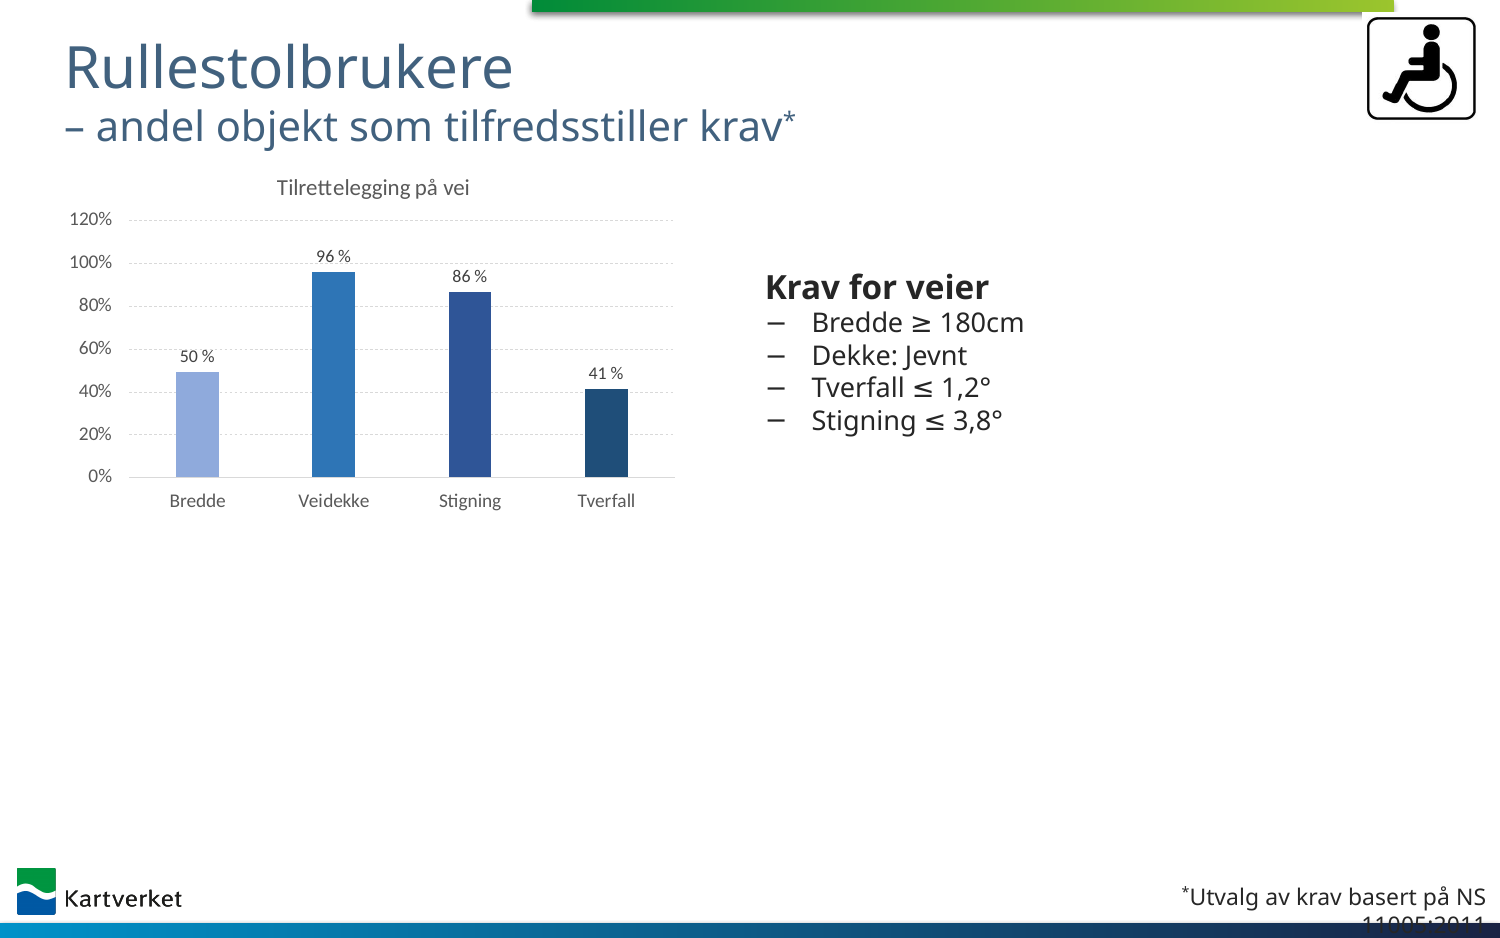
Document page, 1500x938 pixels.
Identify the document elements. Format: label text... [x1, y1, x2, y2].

text_box Krav for veier Bredde ≥ 180cm Dekke: Jevnt Tverfall ≤ 1,2° Stigning ≤ 3,8° [750, 258, 1234, 444]
picture [62, 166, 685, 519]
text_box Rullestolbrukere – andel objekt som tilfredsstiller krav* [49, 25, 1431, 158]
picture [1362, 12, 1481, 126]
text_box *Utvalg av krav basert på NS 11005:2011 [1068, 873, 1500, 938]
